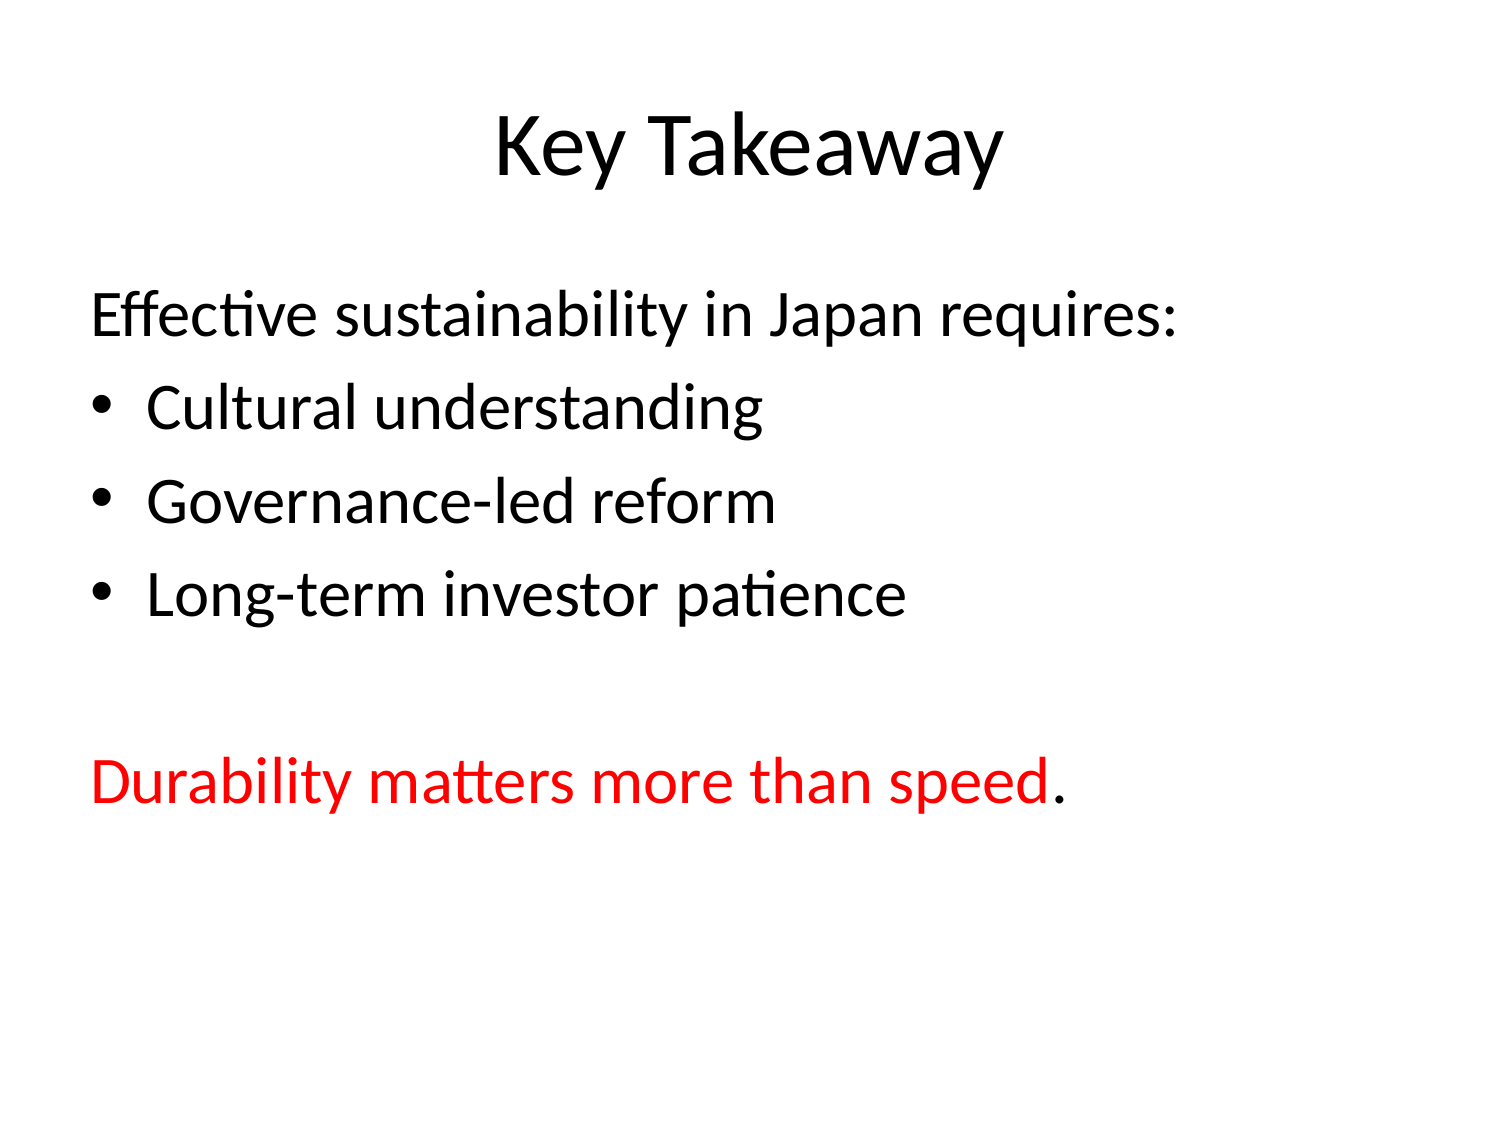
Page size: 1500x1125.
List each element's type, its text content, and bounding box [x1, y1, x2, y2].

list Effective sustainability in Japan requires: Cultural understanding Governance-led reform Long-term investor patience Durability matters more than speed. [75, 262, 1425, 1005]
title Key Takeaway [75, 45, 1425, 233]
